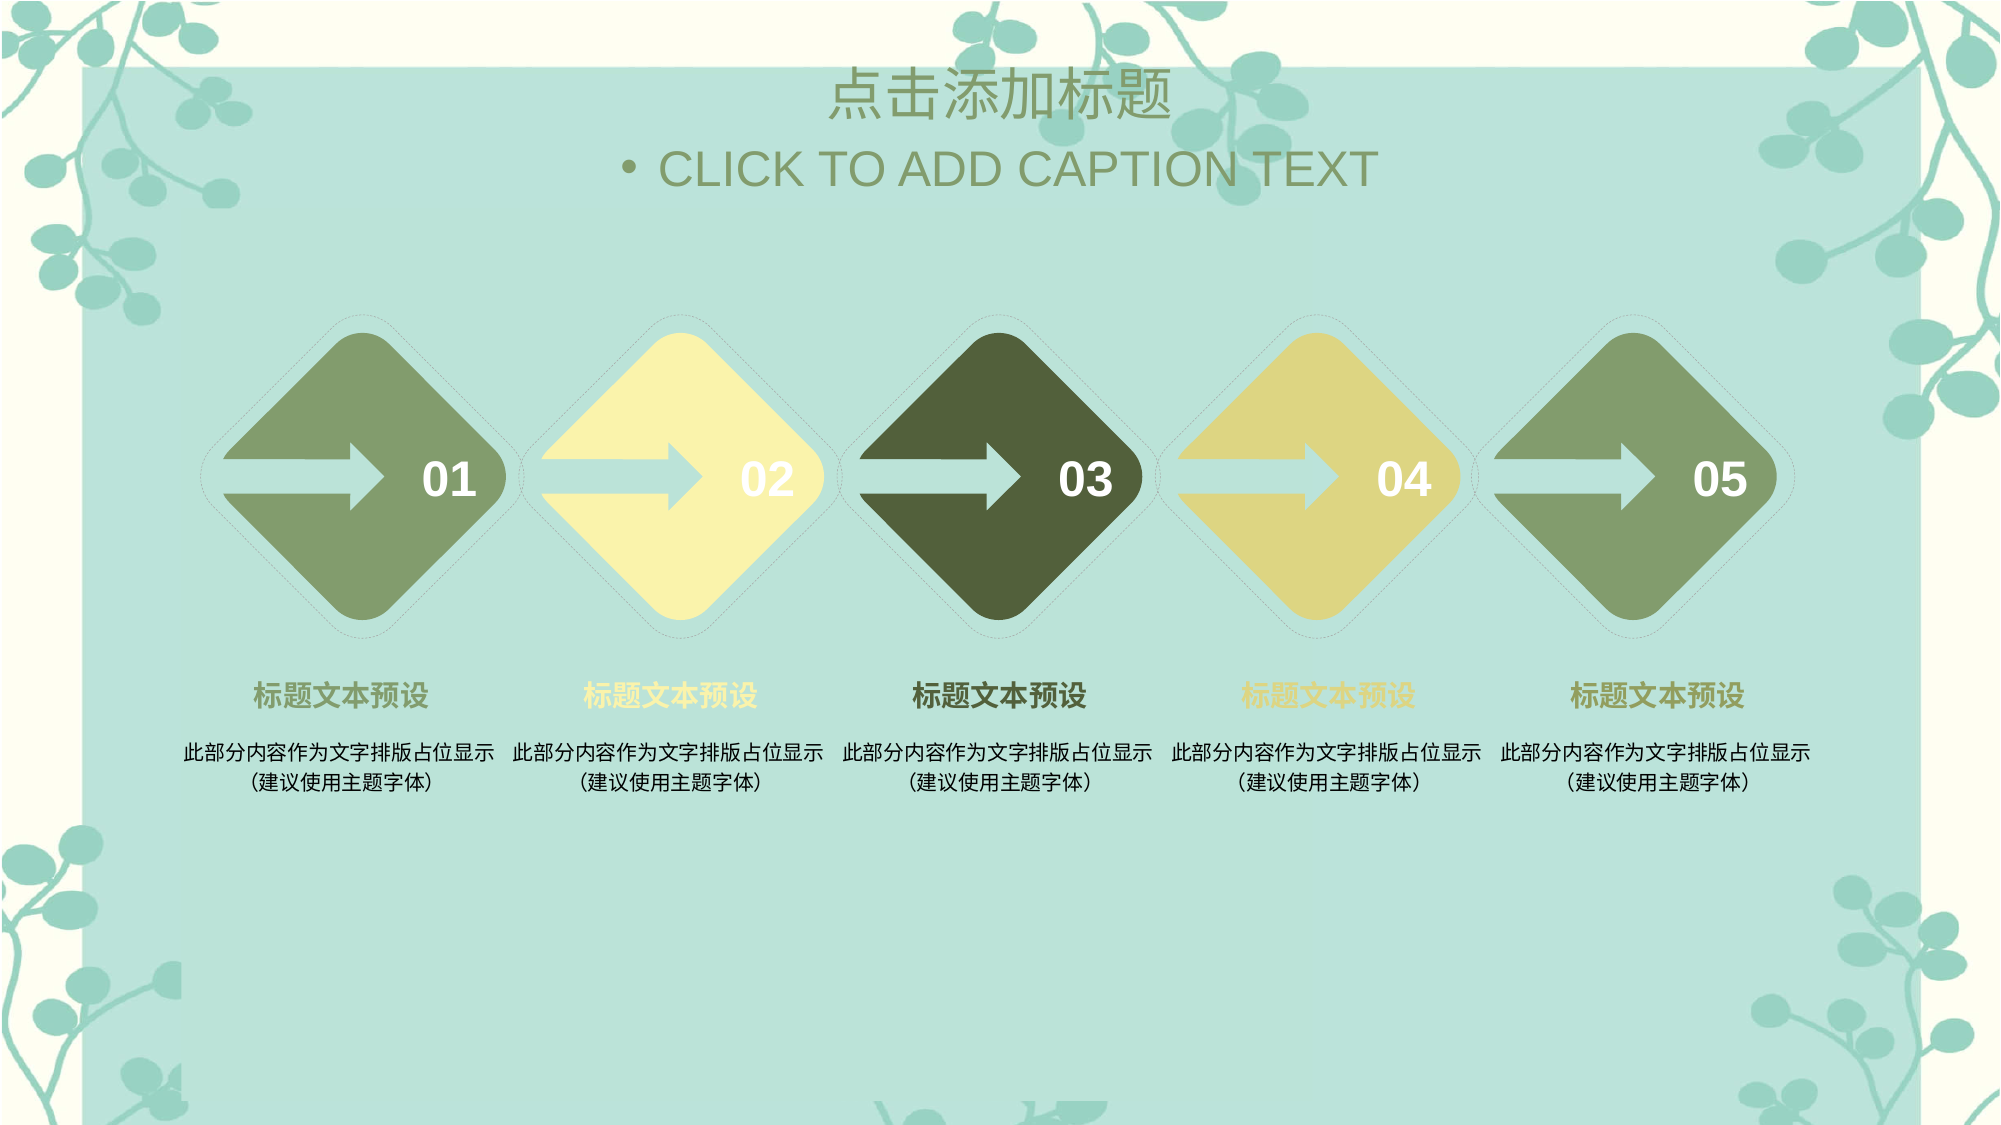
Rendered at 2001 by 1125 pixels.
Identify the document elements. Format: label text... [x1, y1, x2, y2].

text_box [1250, 590, 1384, 640]
text_box [932, 590, 1066, 640]
text_box [1248, 313, 1386, 364]
text_box [199, 410, 249, 544]
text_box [249, 364, 1765, 590]
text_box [1167, 671, 1491, 812]
text_box [294, 313, 431, 364]
text_box [296, 590, 429, 640]
text_box CLICK TO ADD CAPTION TEXT [549, 135, 1450, 180]
text_box [930, 313, 1067, 364]
text_box 点击添加标题 [383, 58, 1617, 136]
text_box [180, 671, 504, 812]
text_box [1496, 671, 1820, 812]
text_box [614, 590, 748, 640]
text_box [509, 671, 833, 812]
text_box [838, 671, 1162, 812]
text_box [1565, 313, 1702, 364]
text_box [612, 313, 749, 364]
text_box [1566, 590, 1700, 640]
picture [4, 2, 2000, 1125]
text_box [1765, 427, 1796, 525]
